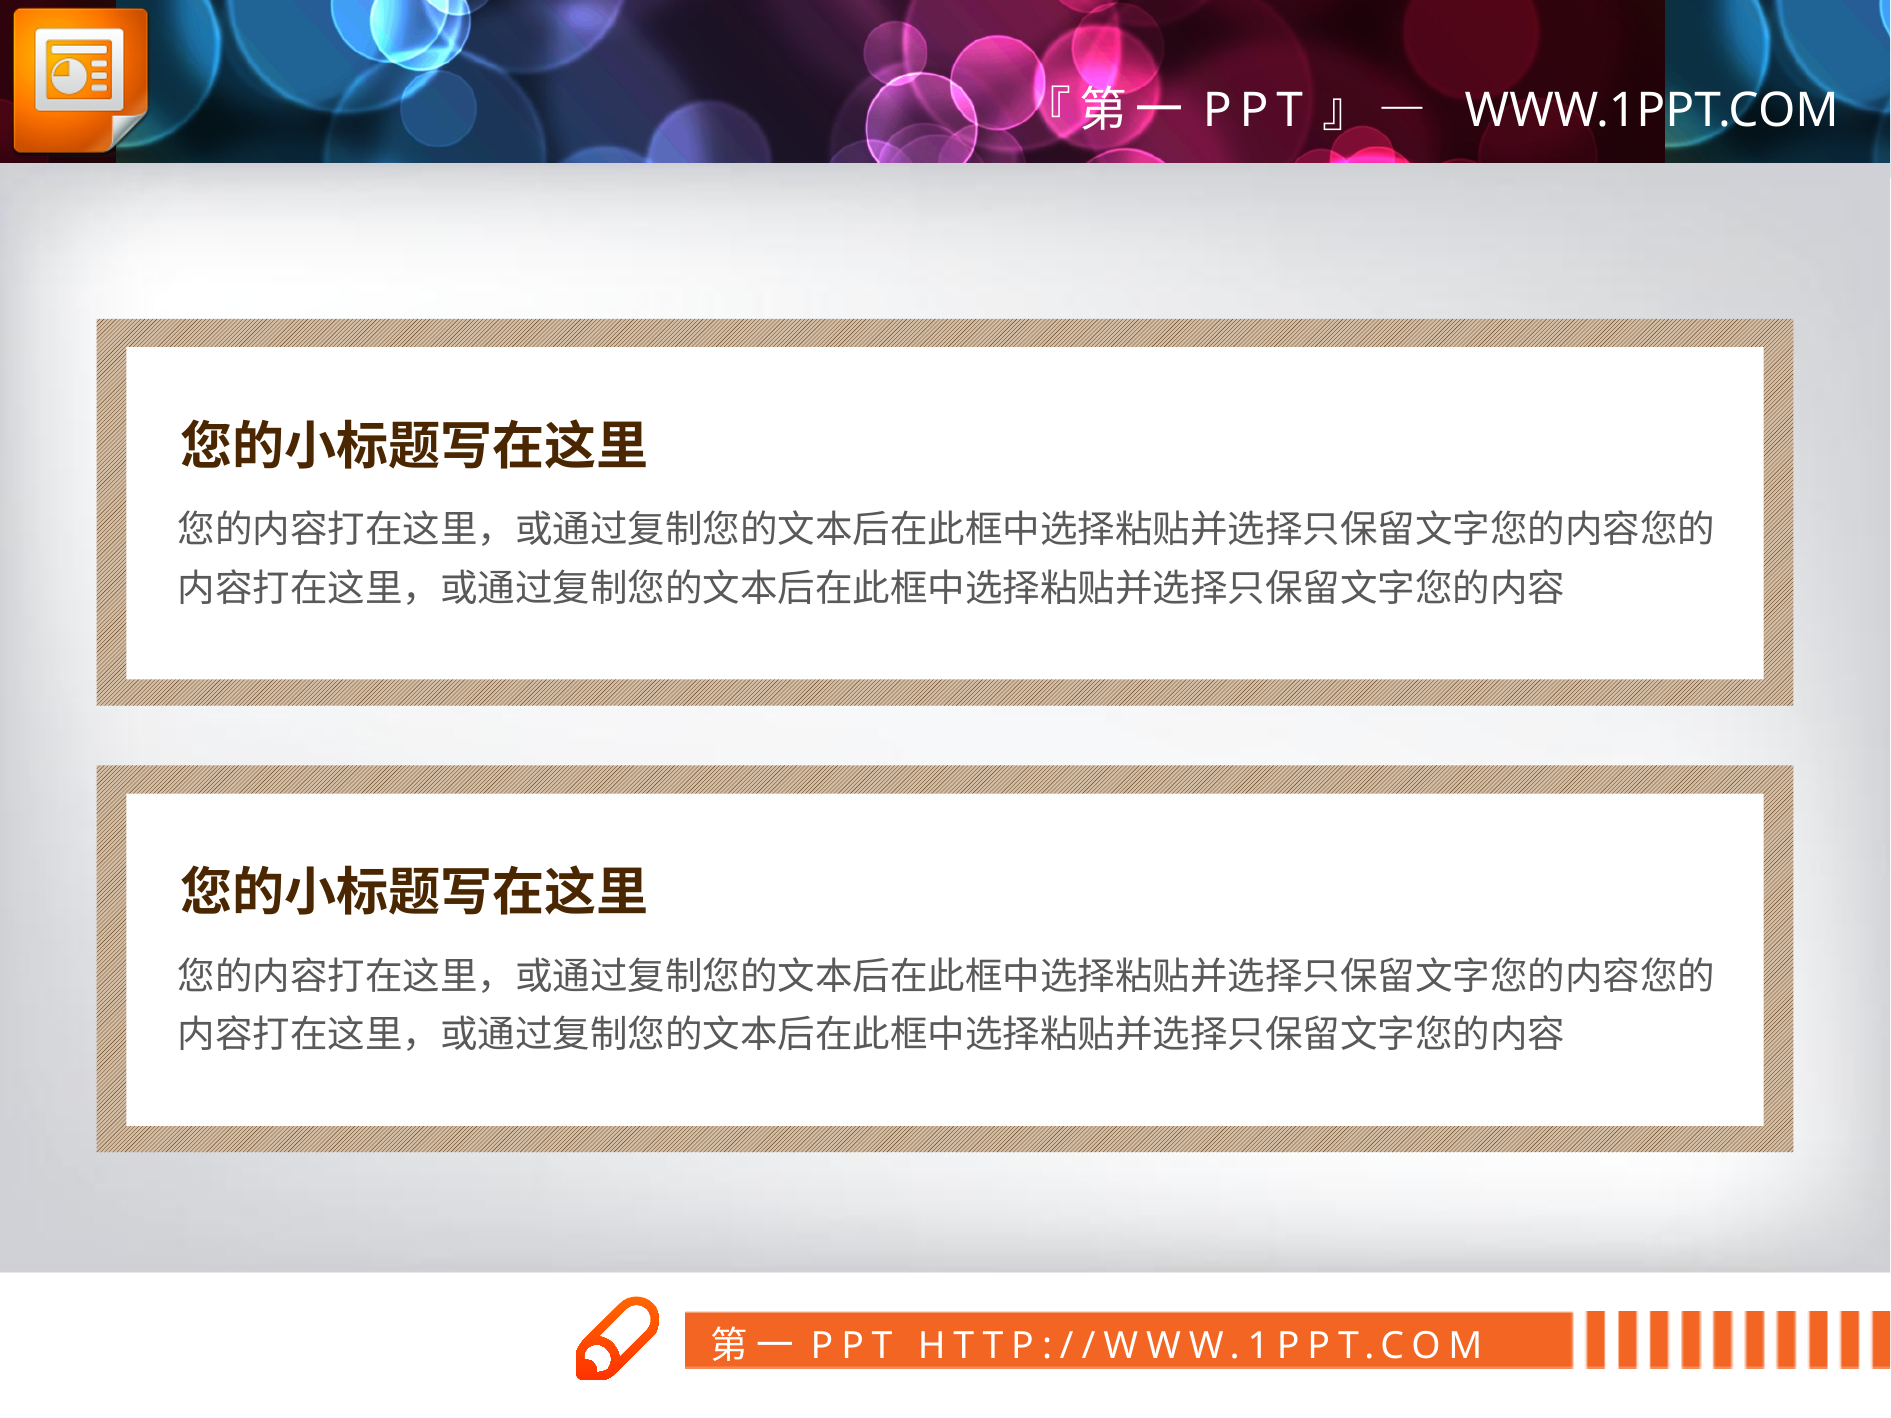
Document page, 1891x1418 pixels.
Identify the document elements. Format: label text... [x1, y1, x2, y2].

picture [685, 1311, 1891, 1369]
text_box 您的内容打在这里，或通过复制您的文本后在此框中选择粘贴并选择只保留文字您的内容您的内容打在这里，或通过复制您的文本后在此框中选择粘贴并选择只保留文字您的内容 [158, 929, 1749, 1065]
text_box 您的内容打在这里，或通过复制您的文本后在此框中选择粘贴并选择只保留文字您的内容您的内容打在这里，或通过复制您的文本后在此框中选择粘贴并选择只保留文字您的内容 [158, 482, 1749, 619]
text_box [126, 793, 1764, 1126]
picture [0, 0, 1891, 1275]
text_box [126, 347, 1764, 680]
text_box [96, 765, 1794, 1153]
text_box 您的小标题写在这里 [161, 830, 876, 929]
text_box [96, 318, 1794, 706]
text_box 您的小标题写在这里 [161, 384, 876, 482]
